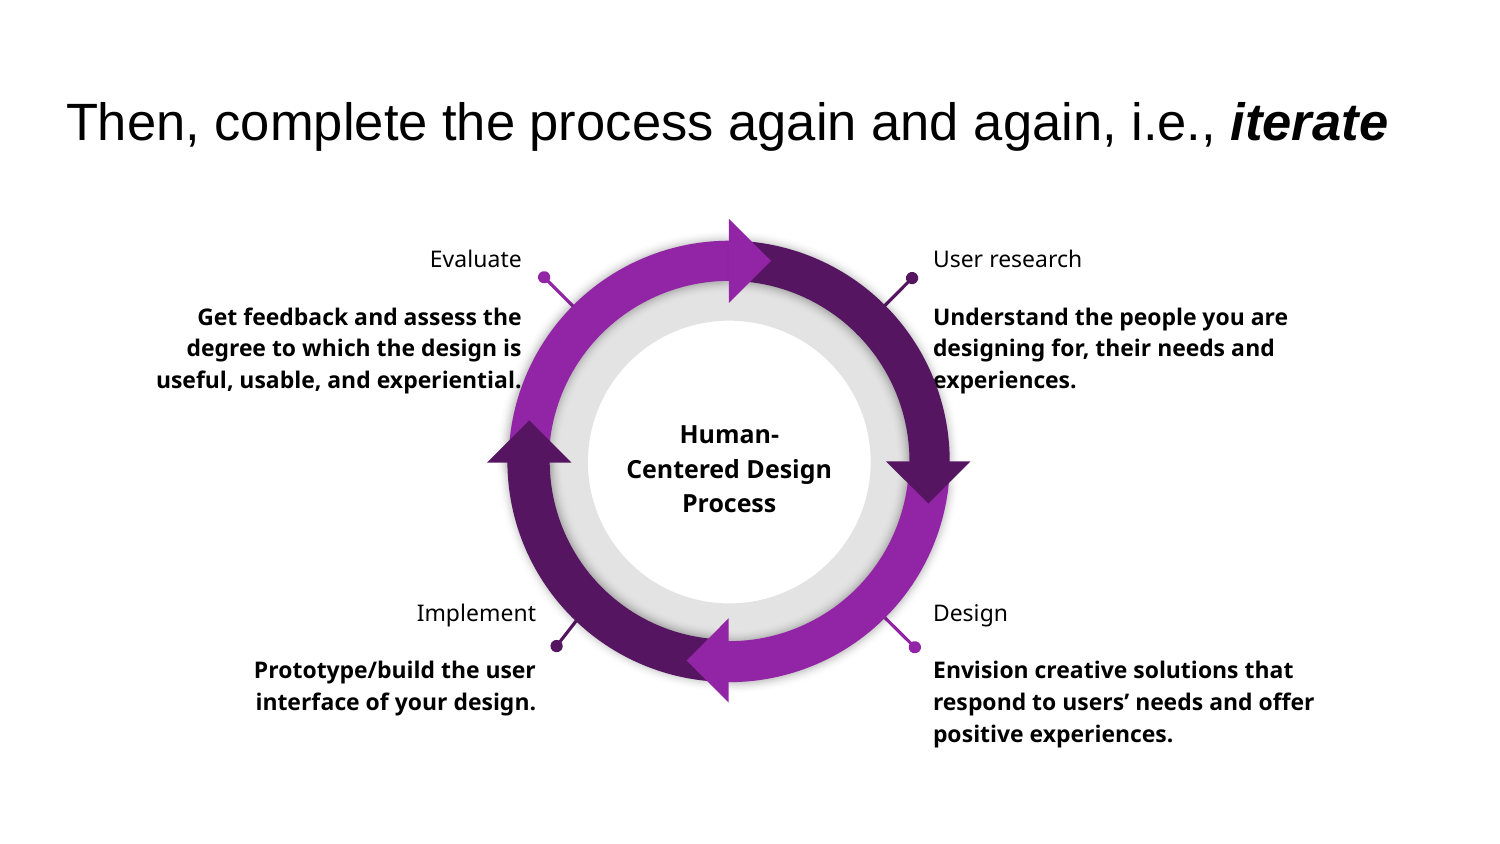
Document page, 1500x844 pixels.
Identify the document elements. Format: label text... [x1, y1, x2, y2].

text_box [866, 344, 950, 461]
text_box [606, 240, 728, 330]
text_box [750, 241, 851, 329]
text_box Human-Centered Design Process [610, 399, 848, 532]
text_box [729, 593, 851, 683]
text_box [728, 218, 771, 303]
title Then, complete the process again and again, i.e., iterate [51, 72, 1449, 167]
text_box [509, 344, 593, 441]
text_box [866, 484, 949, 577]
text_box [856, 579, 1406, 690]
text_box [604, 589, 708, 681]
text_box [558, 290, 901, 633]
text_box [132, 225, 601, 336]
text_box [209, 579, 601, 690]
text_box [886, 461, 971, 504]
text_box [507, 463, 593, 577]
text_box [487, 420, 572, 463]
text_box [686, 618, 729, 703]
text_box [856, 225, 1406, 336]
